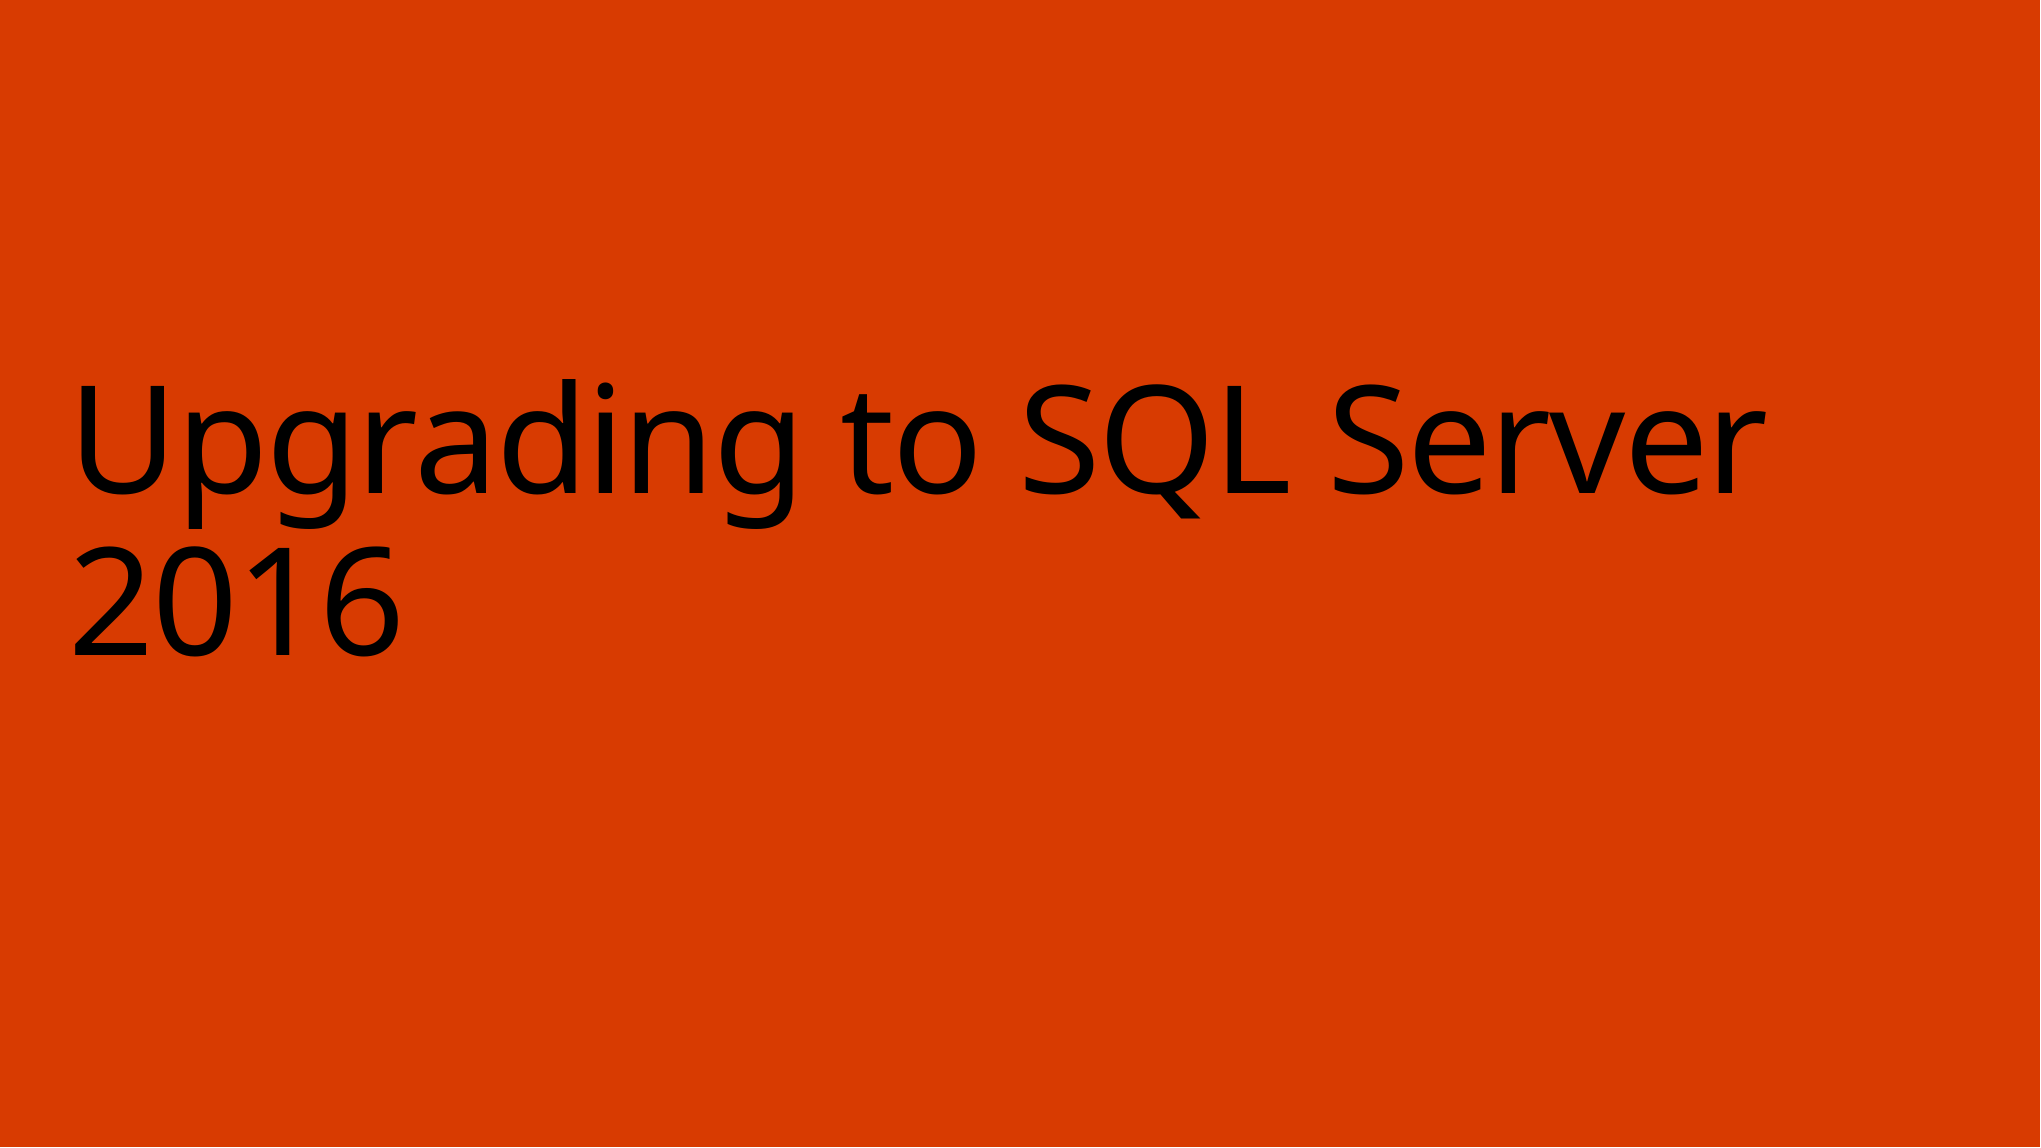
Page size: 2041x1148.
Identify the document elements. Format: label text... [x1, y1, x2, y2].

title Upgrading to SQL Server 2016 [45, 348, 1996, 543]
